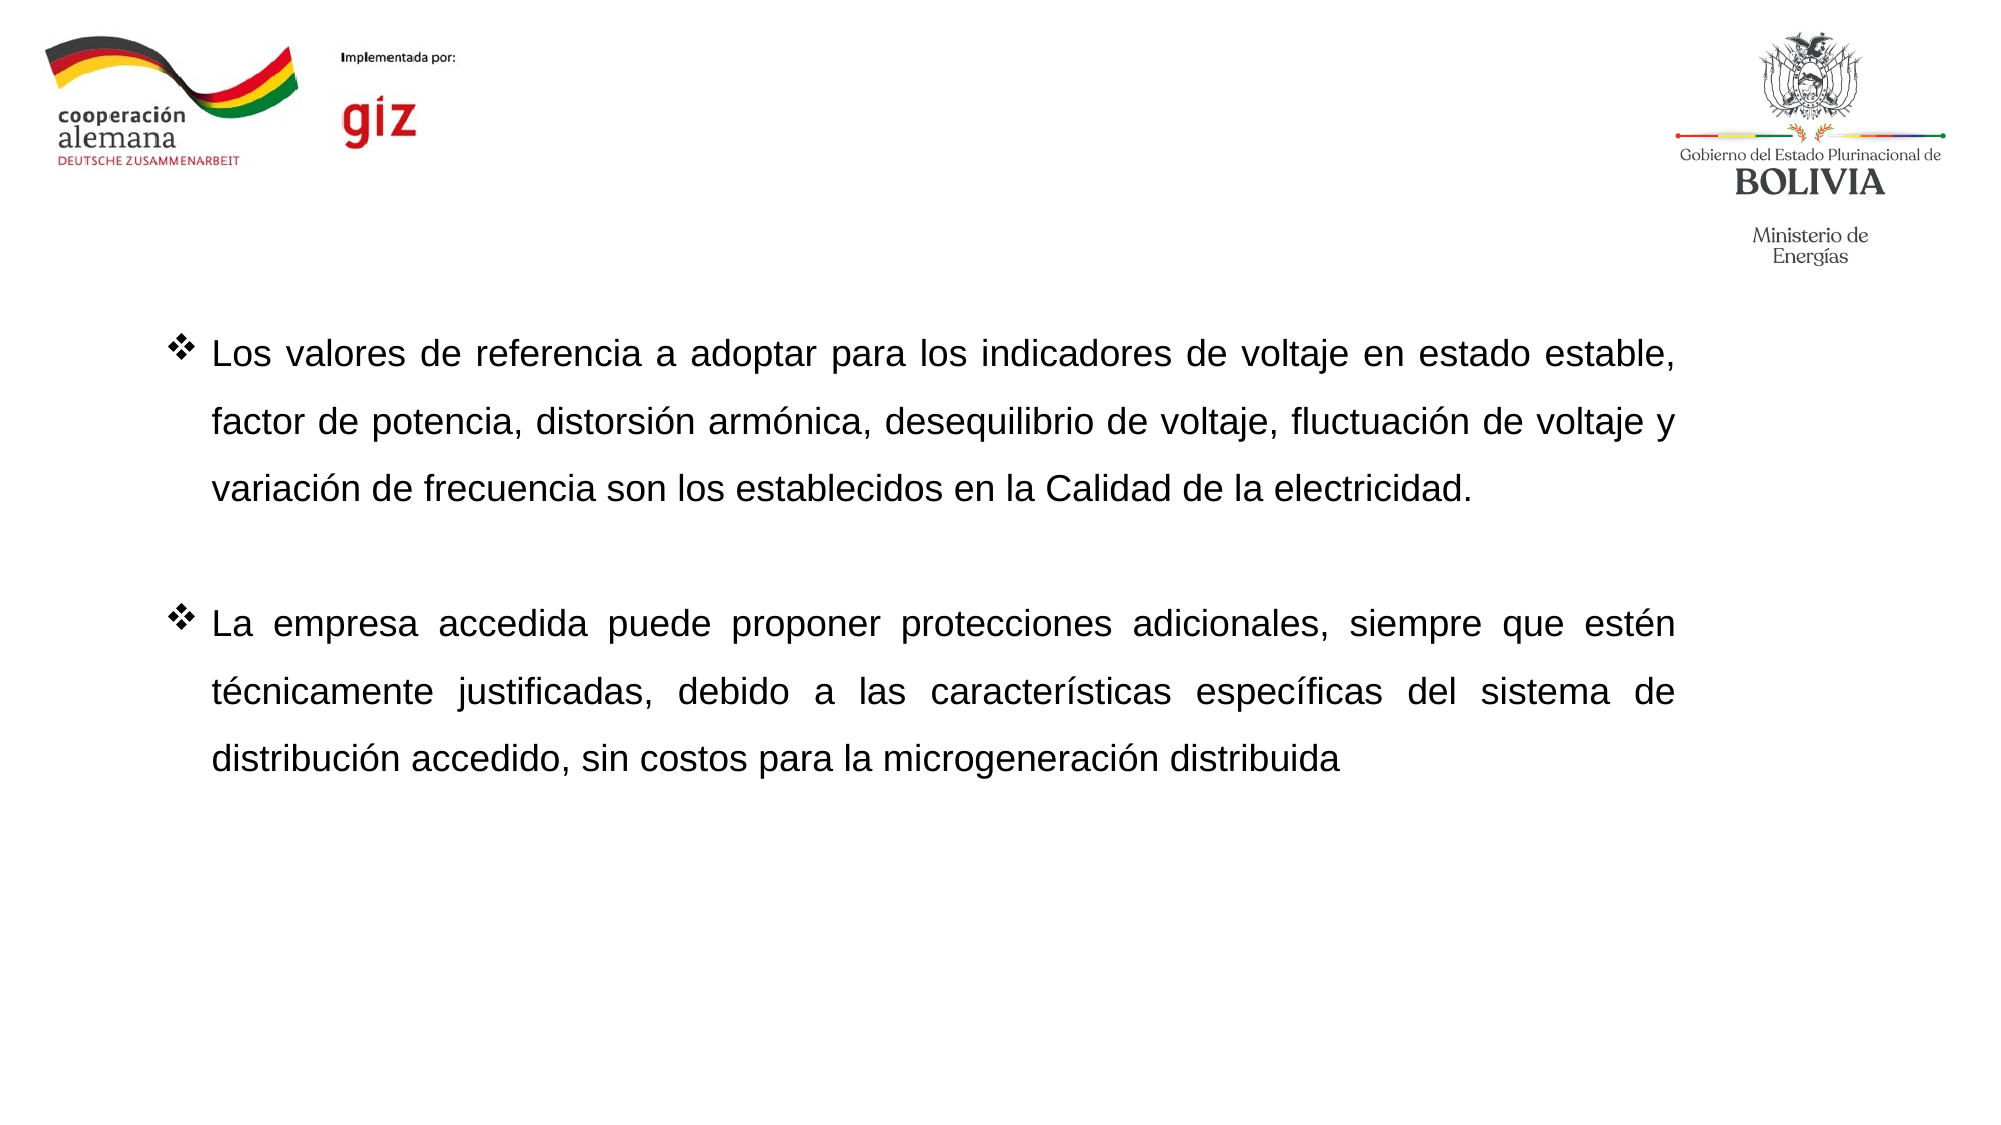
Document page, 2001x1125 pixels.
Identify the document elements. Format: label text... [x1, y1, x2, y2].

text_box Los valores de referencia a adoptar para los indicadores de voltaje en estado estable, factor de potencia, distorsión armónica, desequilibrio de voltaje, fluctuación de voltaje y variación de frecuencia son los establecidos en la Calidad de la electricidad. La empresa accedida puede proponer protecciones adicionales, siempre que estén técnicamente justificadas, debido a las características específicas del sistema de distribución accedido, sin costos para la microgeneración distribuida [150, 299, 1691, 787]
picture [1643, 0, 1978, 296]
picture [16, 0, 483, 199]
